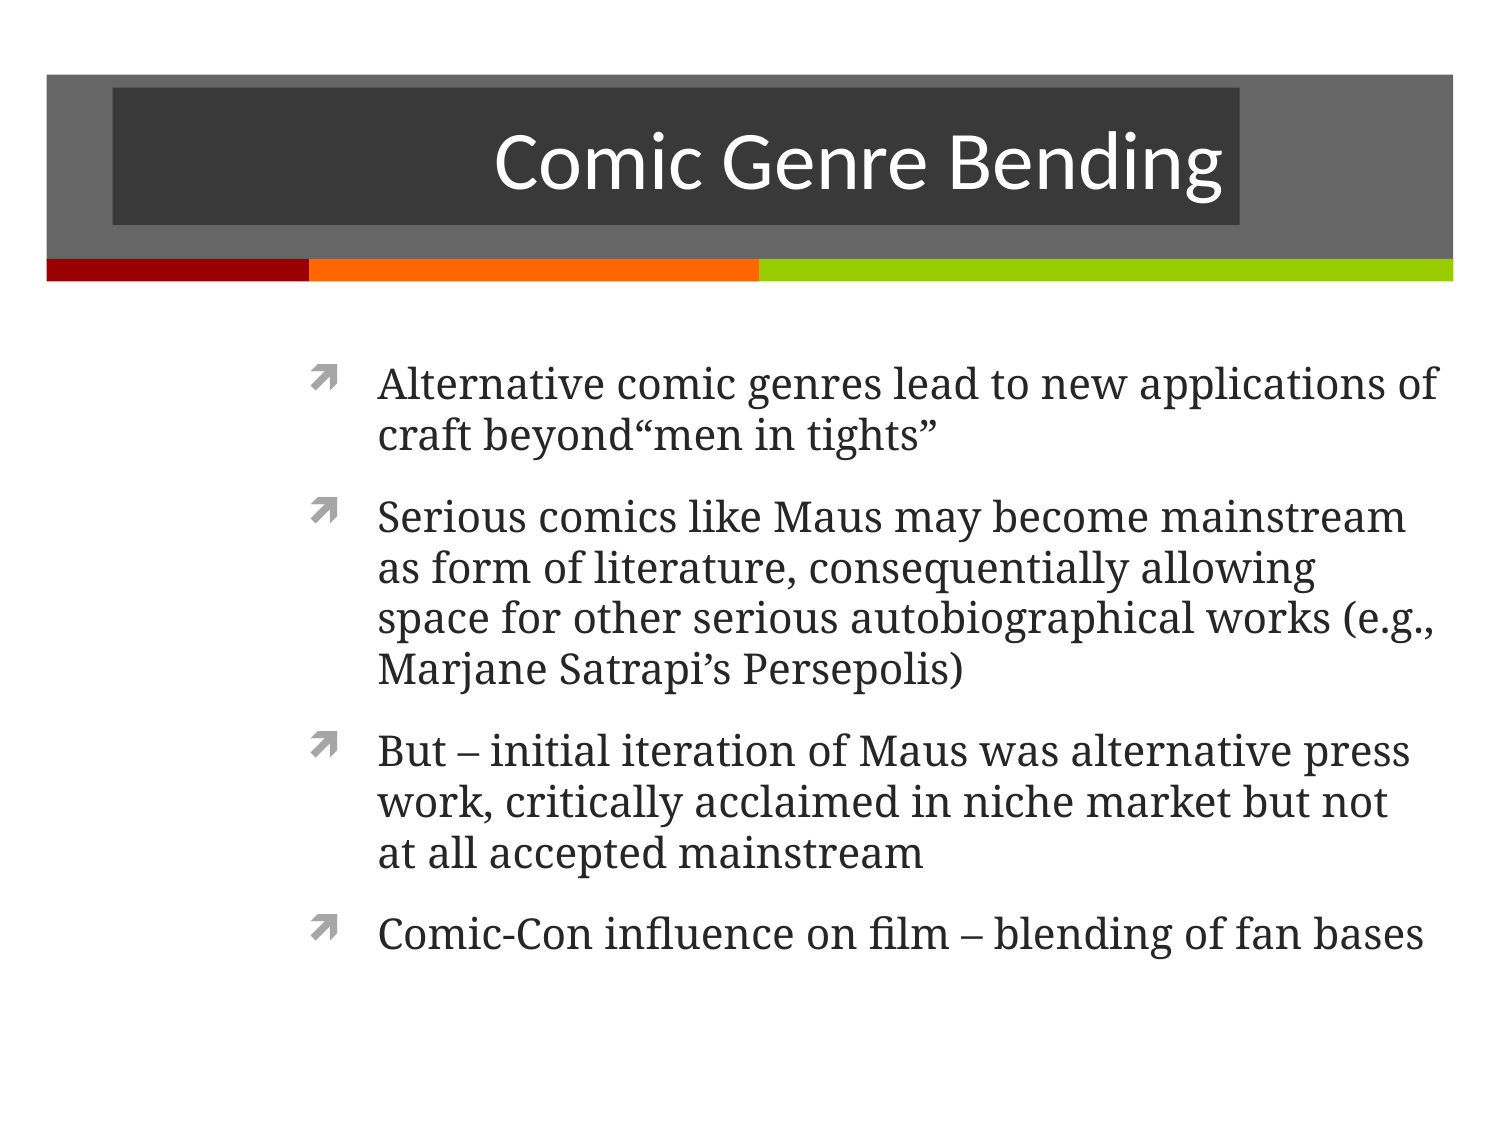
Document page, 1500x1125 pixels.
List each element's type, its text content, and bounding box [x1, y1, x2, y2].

title Comic Genre Bending [112, 87, 1240, 225]
list Alternative comic genres lead to new applications of craft beyond“men in tights” Serious comics like Maus may become mainstream as form of literature, consequentially allowing space for other serious autobiographical works (e.g., Marjane Satrapi’s Persepolis) But – initial iteration of Maus was alternative press work, critically acclaimed in niche market but not at all accepted mainstream Comic-Con influence on film – blending of fan bases [292, 350, 1454, 1005]
